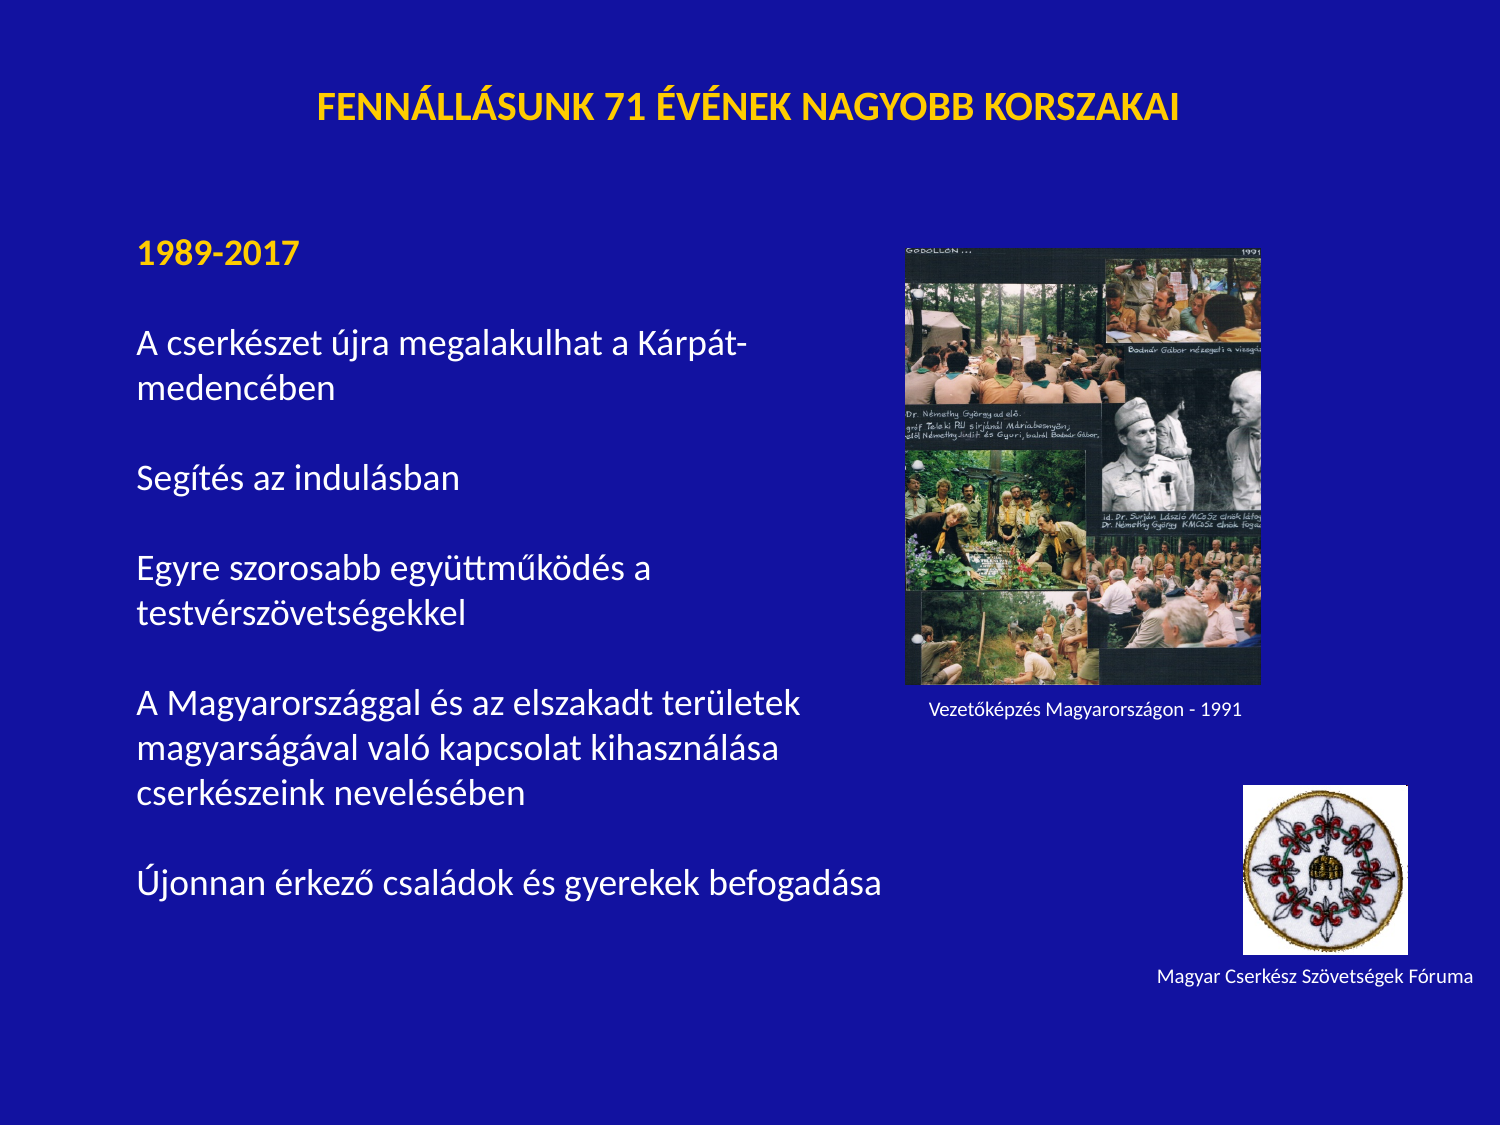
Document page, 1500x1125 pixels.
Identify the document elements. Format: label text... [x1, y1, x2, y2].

picture [1243, 785, 1408, 956]
text_box Magyar Cserkész Szövetségek Fóruma [1142, 955, 1500, 995]
picture [905, 247, 1262, 686]
text_box Vezetőképzés Magyarországon - 1991 [913, 695, 1258, 728]
text_box 1989-2017 A cserkészet újra megalakulhat a Kárpát-medencében Segítés az indulásban Egyre szorosabb együttműködés a testvérszövetségekkel A Magyarországgal és az elszakadt területek magyarságával való kapcsolat kihasználása cserkészeink nevelésében Újonnan érkező családok és gyerekek befogadása [121, 220, 905, 911]
text_box FENNÁLLÁSUNK 71 ÉVÉNEK NAGYOBB KORSZAKAI [76, 71, 1422, 137]
